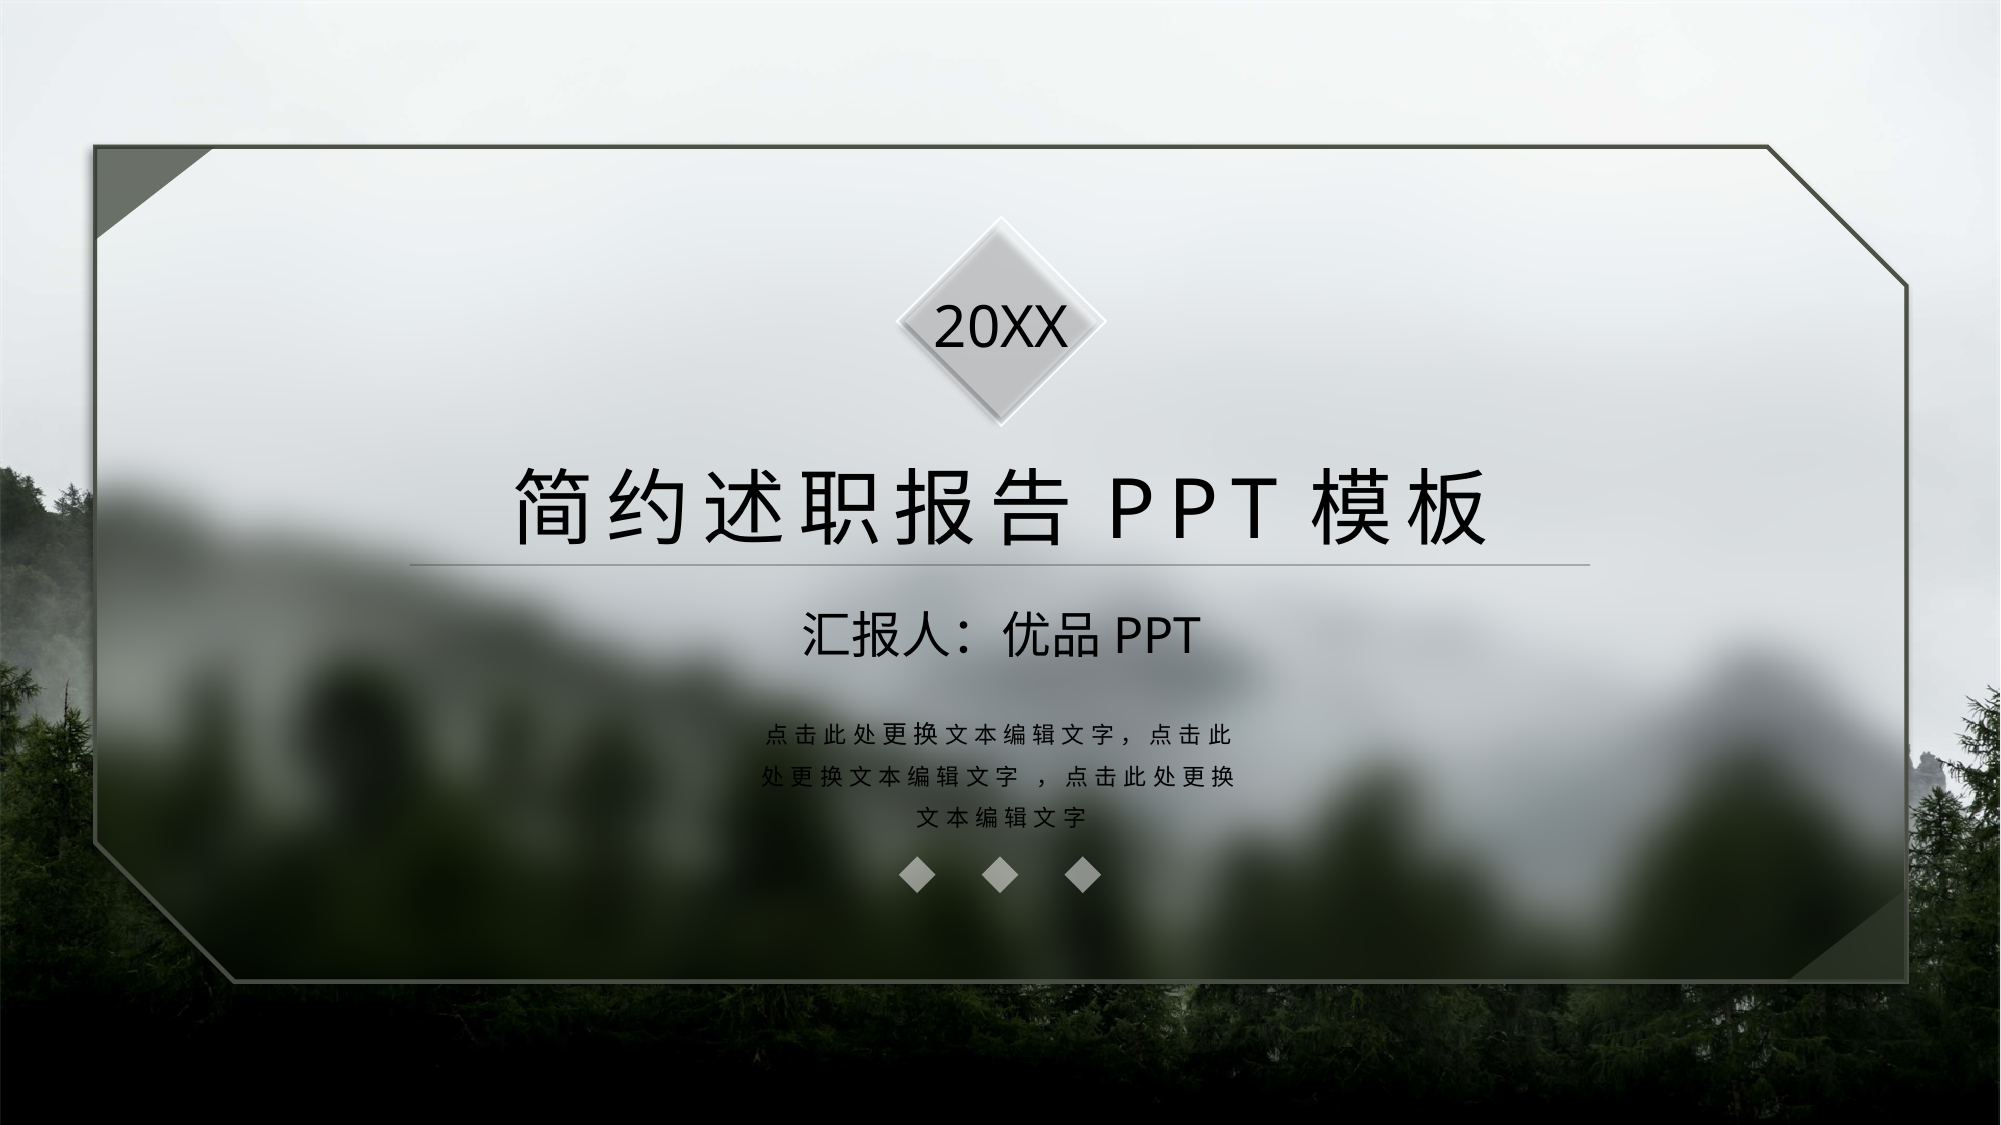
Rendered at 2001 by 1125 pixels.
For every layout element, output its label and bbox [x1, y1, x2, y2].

text_box [898, 856, 1102, 894]
text_box [896, 216, 1106, 426]
picture [0, 0, 2001, 1125]
